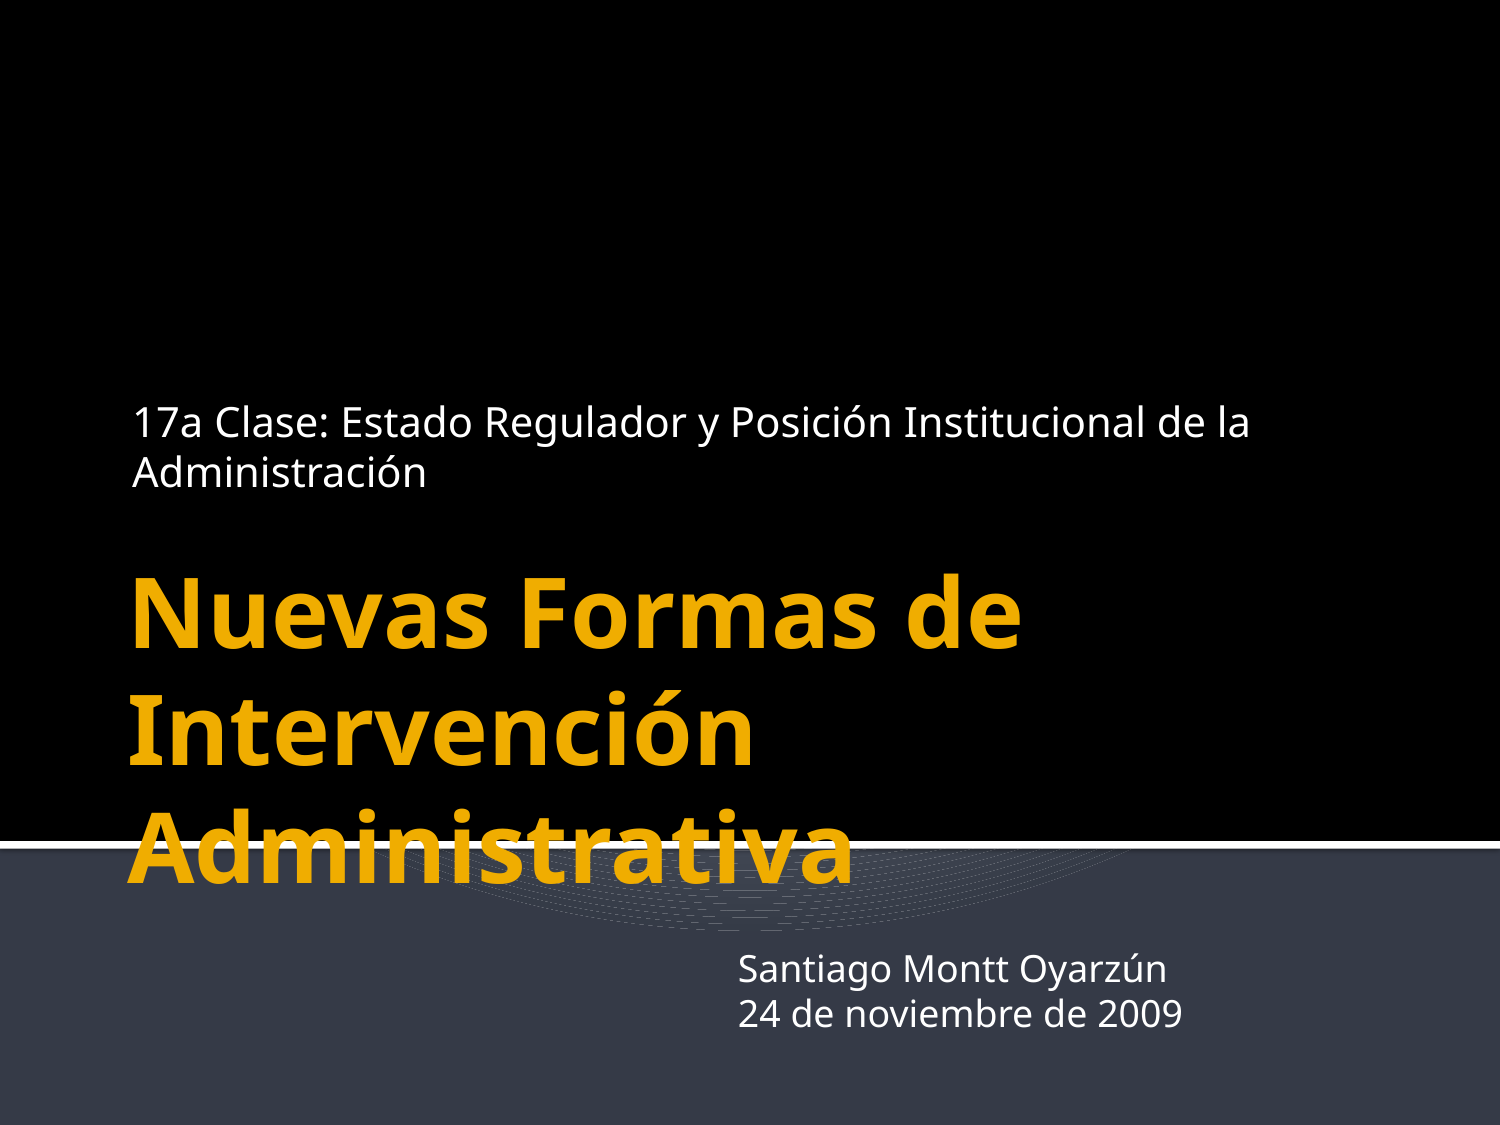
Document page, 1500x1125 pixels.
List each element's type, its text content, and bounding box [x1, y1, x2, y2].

text_box Santiago Montt Oyarzún 24 de noviembre de 2009 [723, 937, 1199, 1043]
subtitle 17a Clase: Estado Regulador y Posición Institucional de la Administración [112, 299, 1438, 547]
title Nuevas Formas de Intervención Administrativa [112, 550, 1438, 825]
